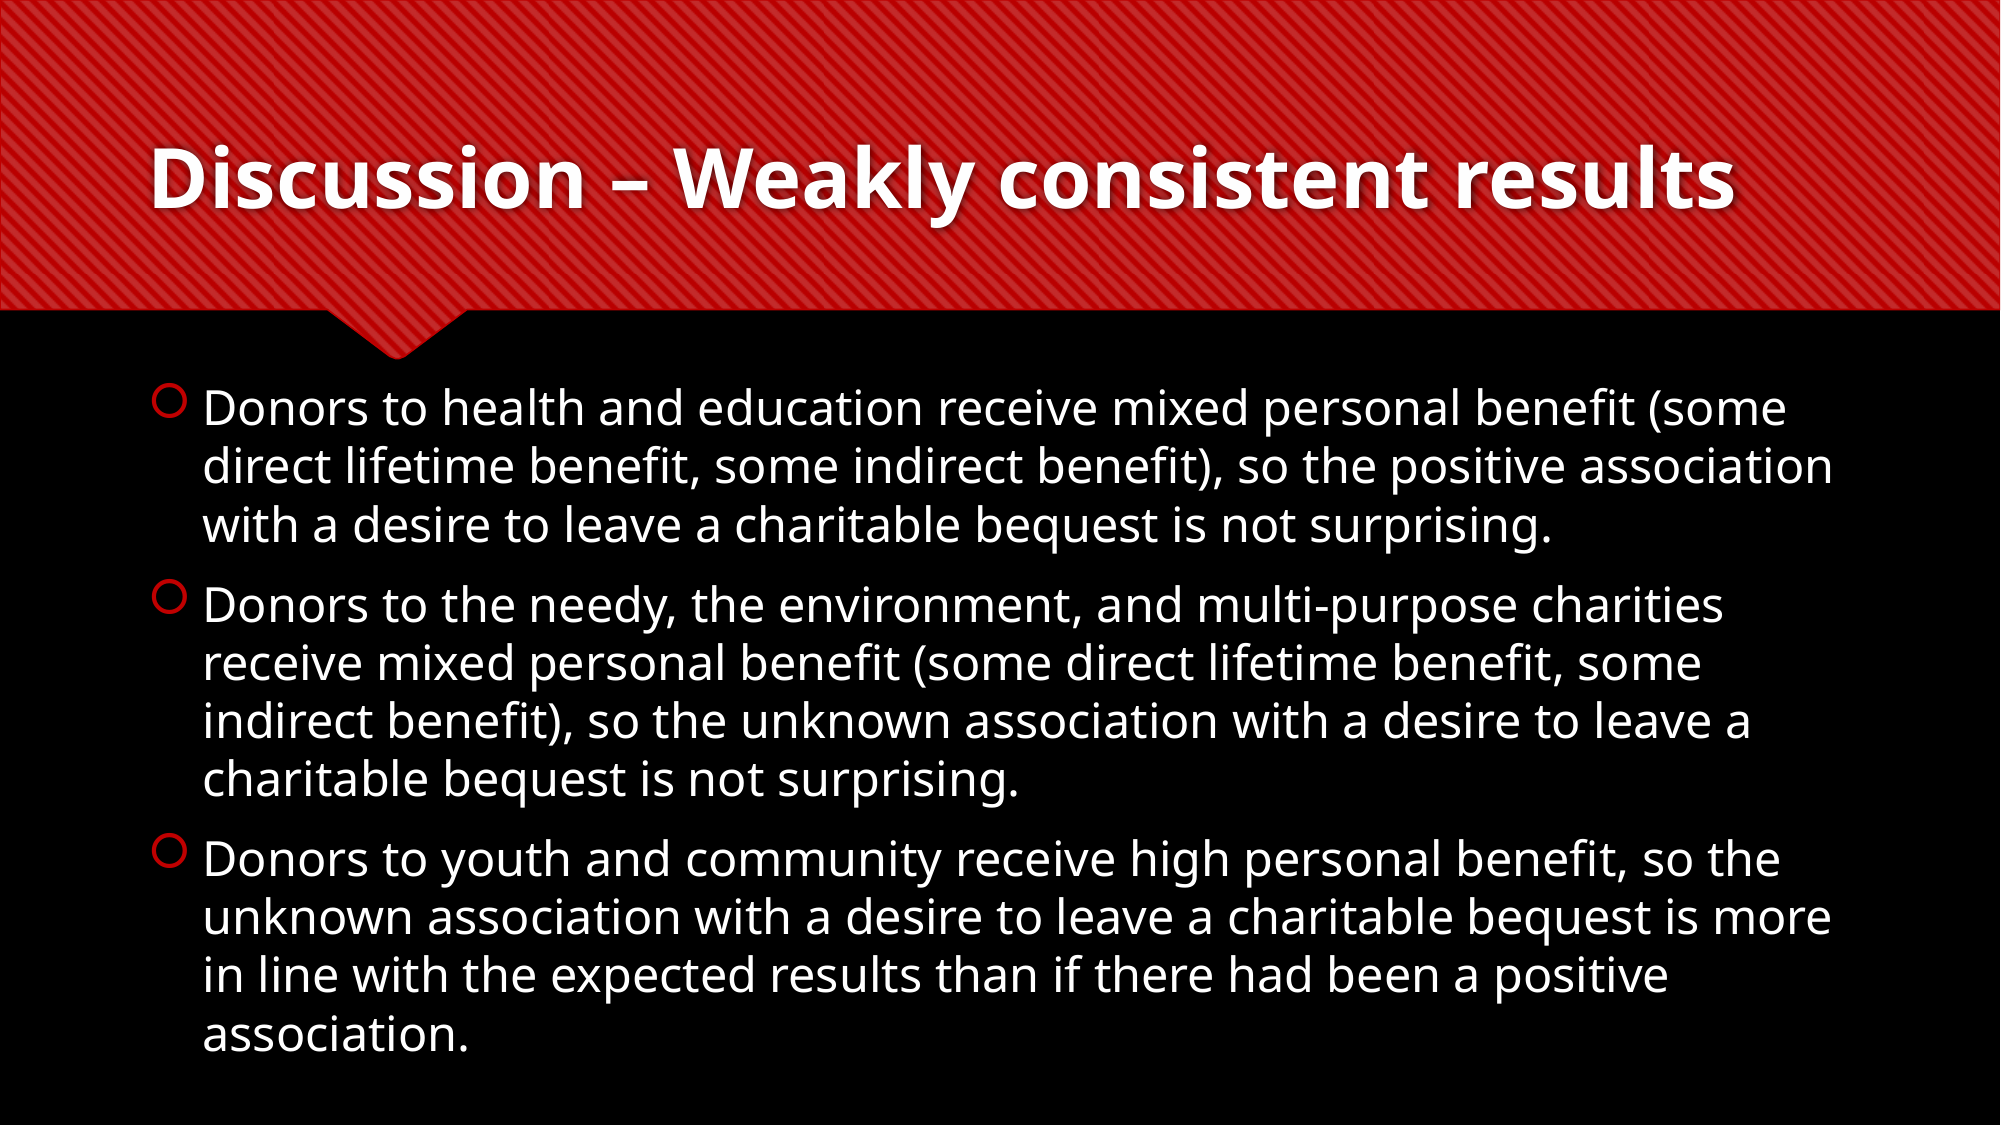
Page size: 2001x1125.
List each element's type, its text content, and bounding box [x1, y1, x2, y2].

list Donors to health and education receive mixed personal benefit (some direct lifetime benefit, some indirect benefit), so the positive association with a desire to leave a charitable bequest is not surprising. Donors to the needy, the environment, and multi-purpose charities receive mixed personal benefit (some direct lifetime benefit, some indirect benefit), so the unknown association with a desire to leave a charitable bequest is not surprising. Donors to youth and community receive high personal benefit, so the unknown association with a desire to leave a charitable bequest is more in line with the expected results than if there had been a positive association. [132, 350, 1865, 1088]
title Discussion – Weakly consistent results [132, 73, 1868, 233]
